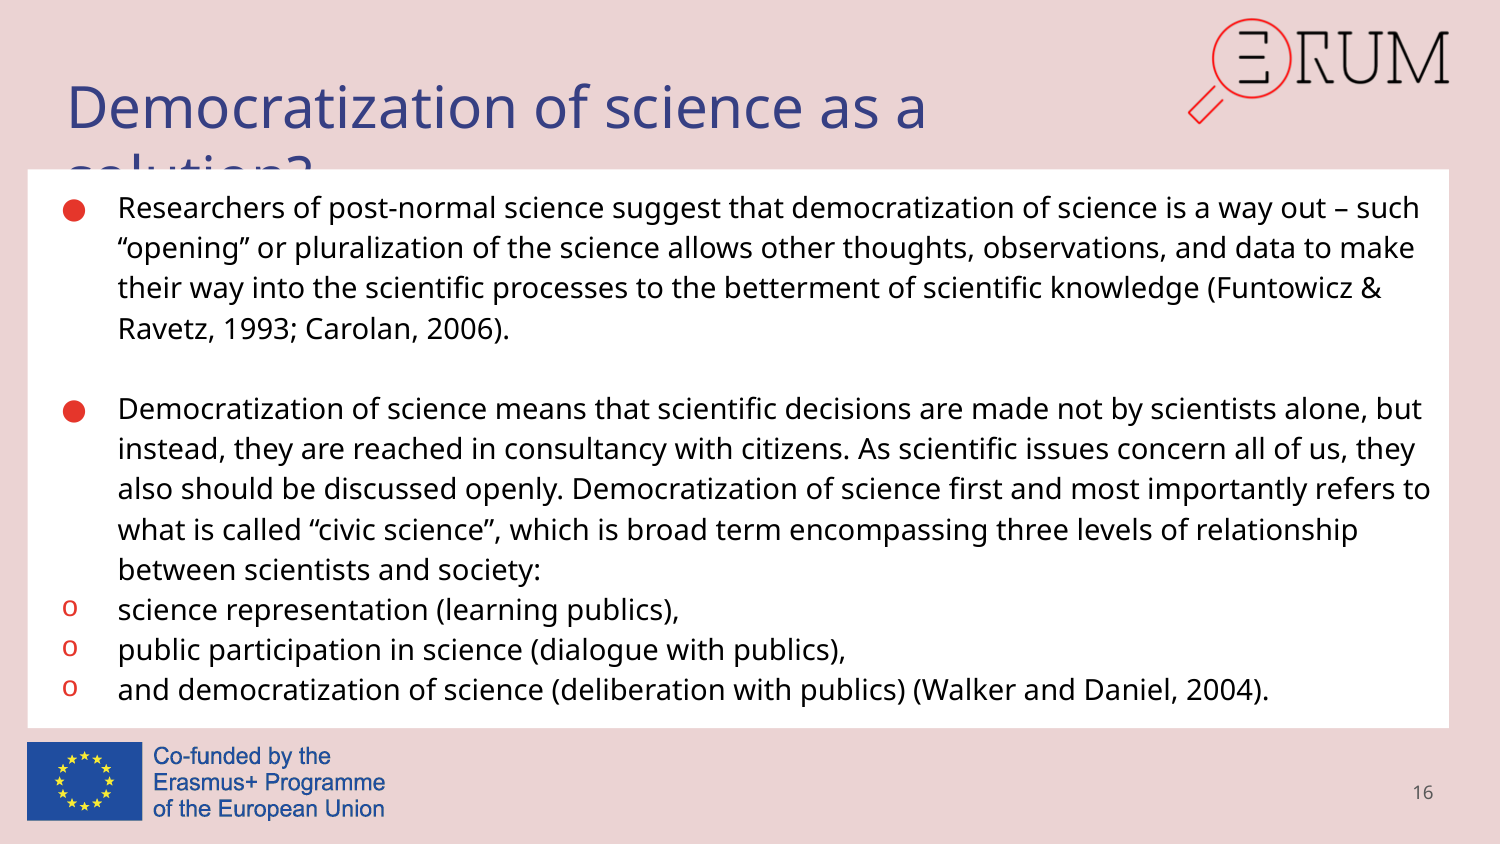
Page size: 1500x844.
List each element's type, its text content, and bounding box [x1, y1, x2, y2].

picture [1136, 0, 1500, 137]
title Democratization of science as a solution? [51, 55, 1168, 150]
list Researchers of post-normal science suggest that democratization of science is a way out – such ‘‘opening’’ or pluralization of the science allows other thoughts, observations, and data to make their way into the scientific processes to the betterment of scientific knowledge (Funtowicz & Ravetz, 1993; Carolan, 2006). Democratization of science means that scientific decisions are made not by scientists alone, but instead, they are reached in consultancy with citizens. As scientific issues concern all of us, they also should be discussed openly. Democratization of science first and most importantly refers to what is called “civic science”, which is broad term encompassing three levels of relationship between scientists and society: science representation (learning publics), public participation in science (dialogue with publics), and democratization of science (deliberation with publics) (Walker and Daniel, 2004). [27, 169, 1449, 729]
slide_number 16 [1358, 761, 1449, 826]
picture [27, 742, 385, 821]
